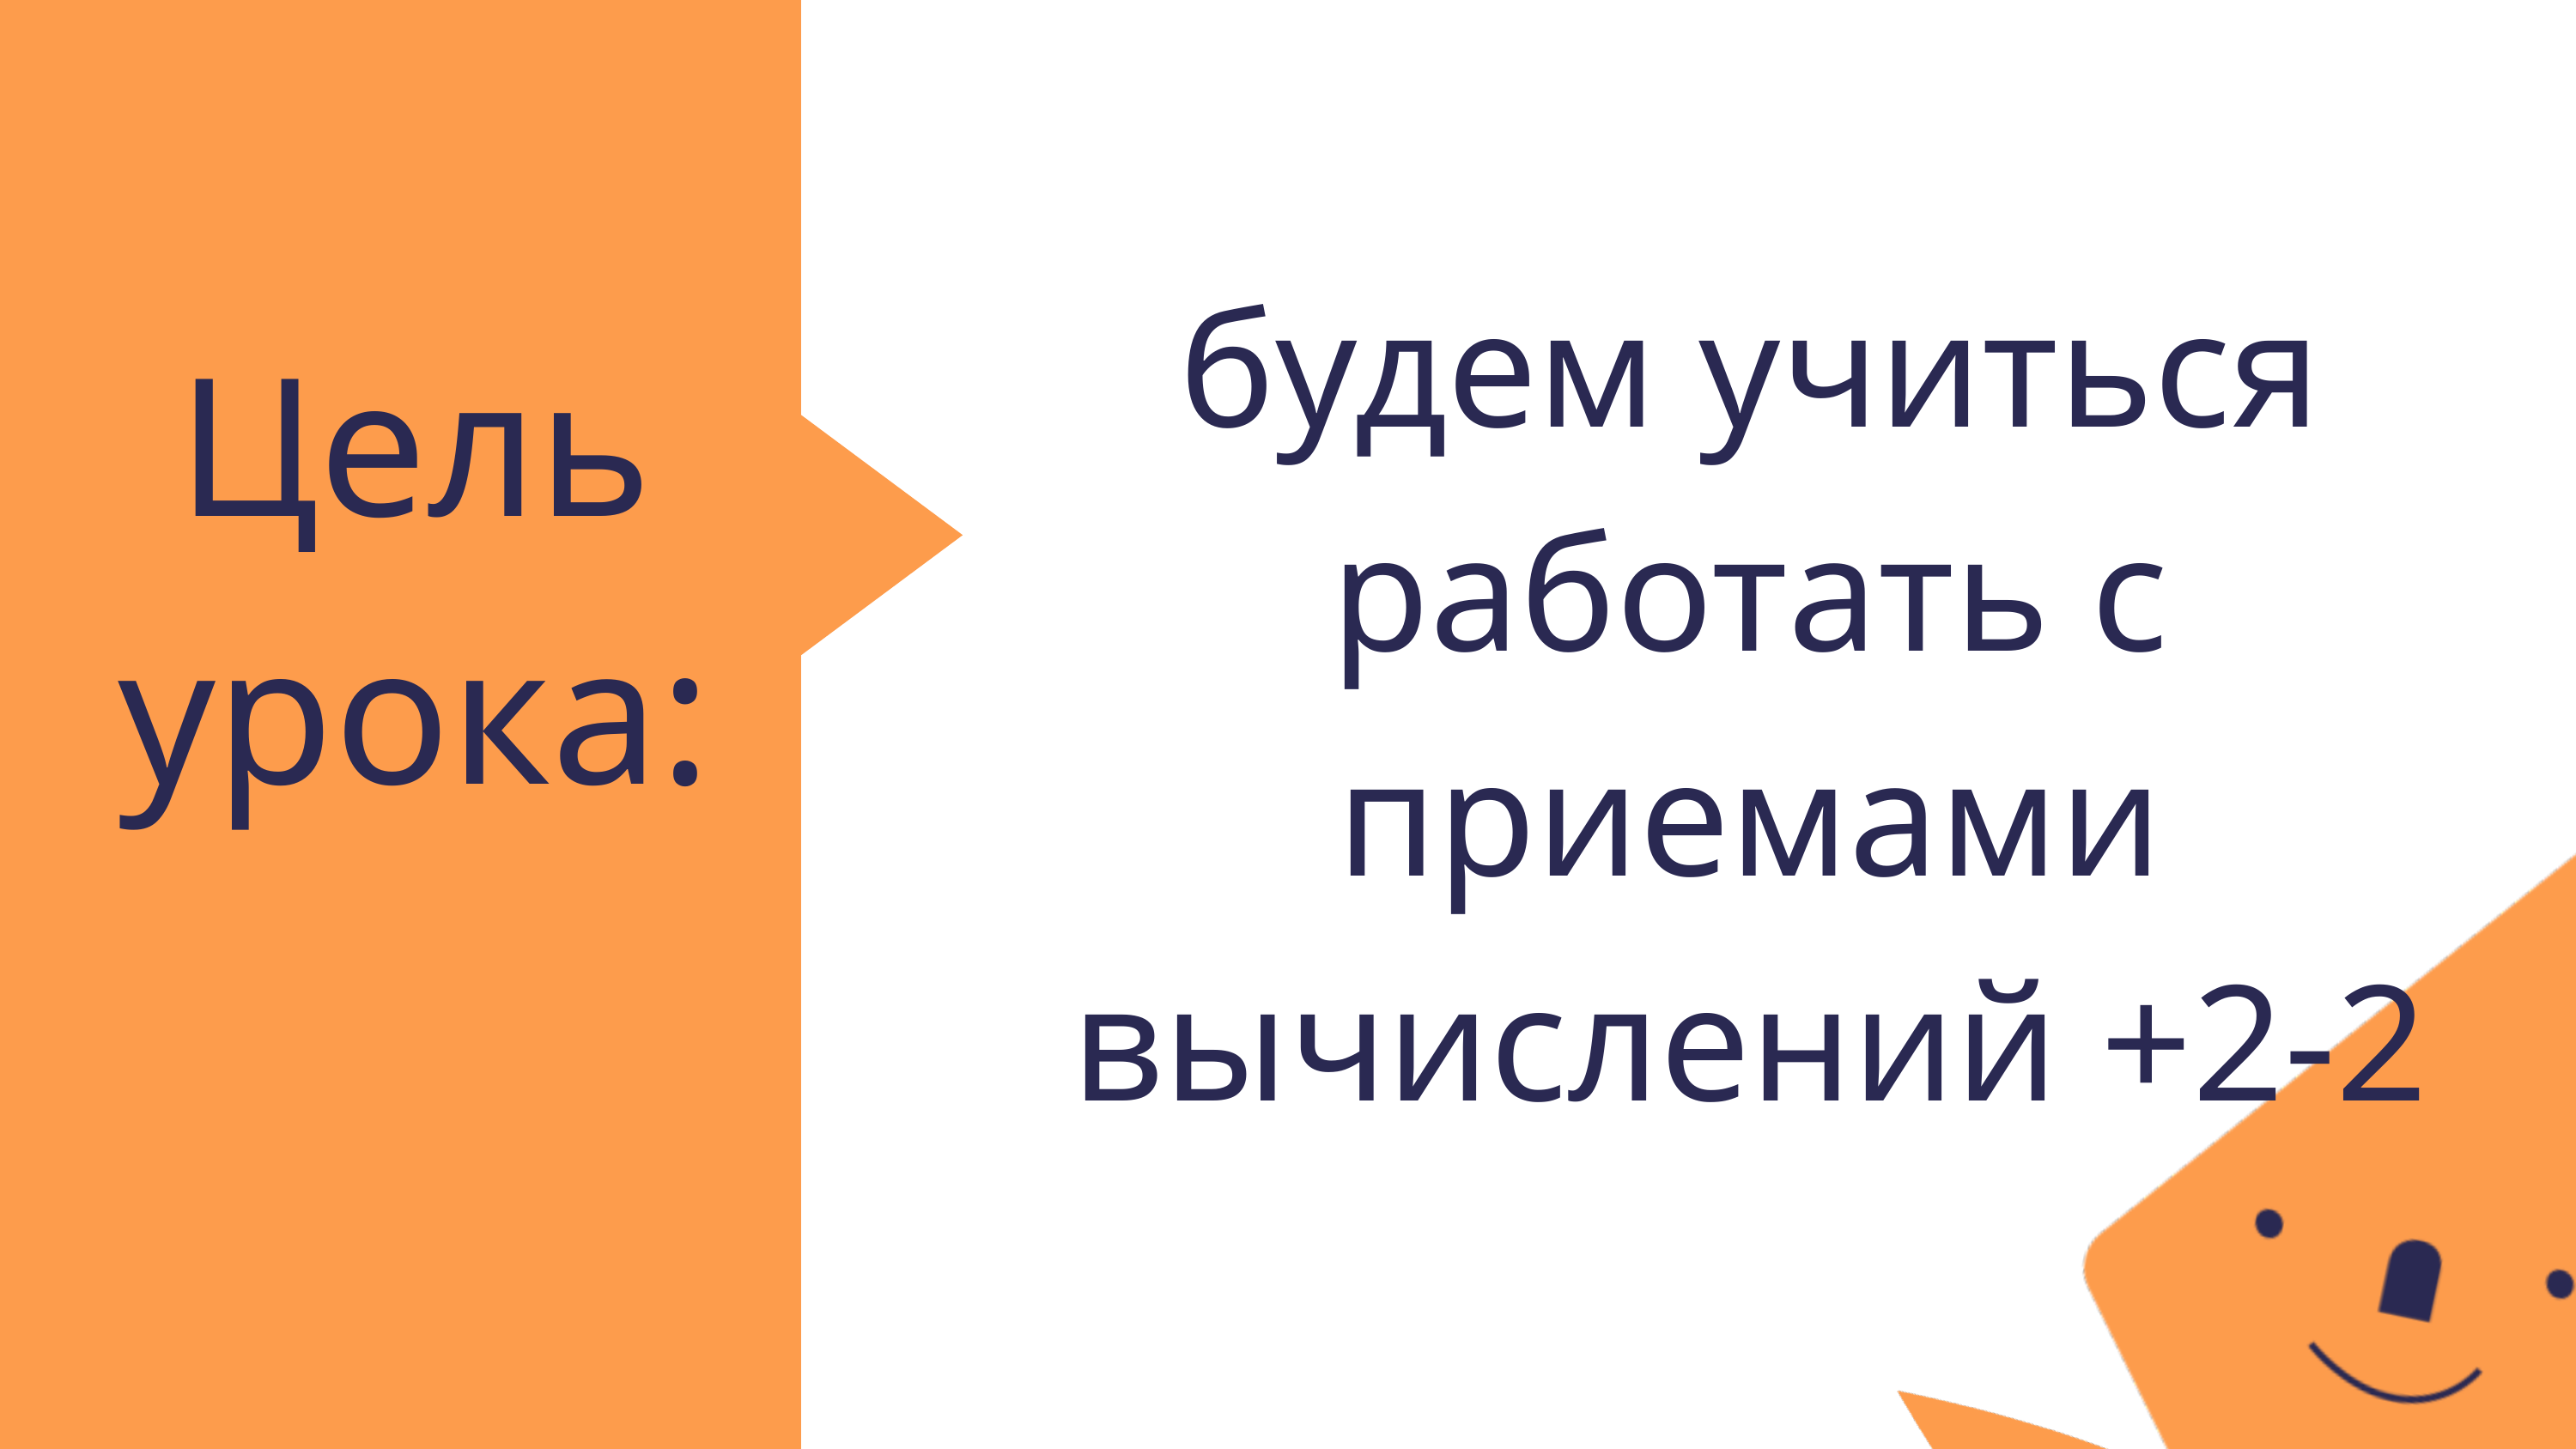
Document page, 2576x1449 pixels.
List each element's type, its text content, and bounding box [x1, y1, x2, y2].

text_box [444, 0, 2576, 1449]
text_box Цель урока: [0, 285, 438, 823]
